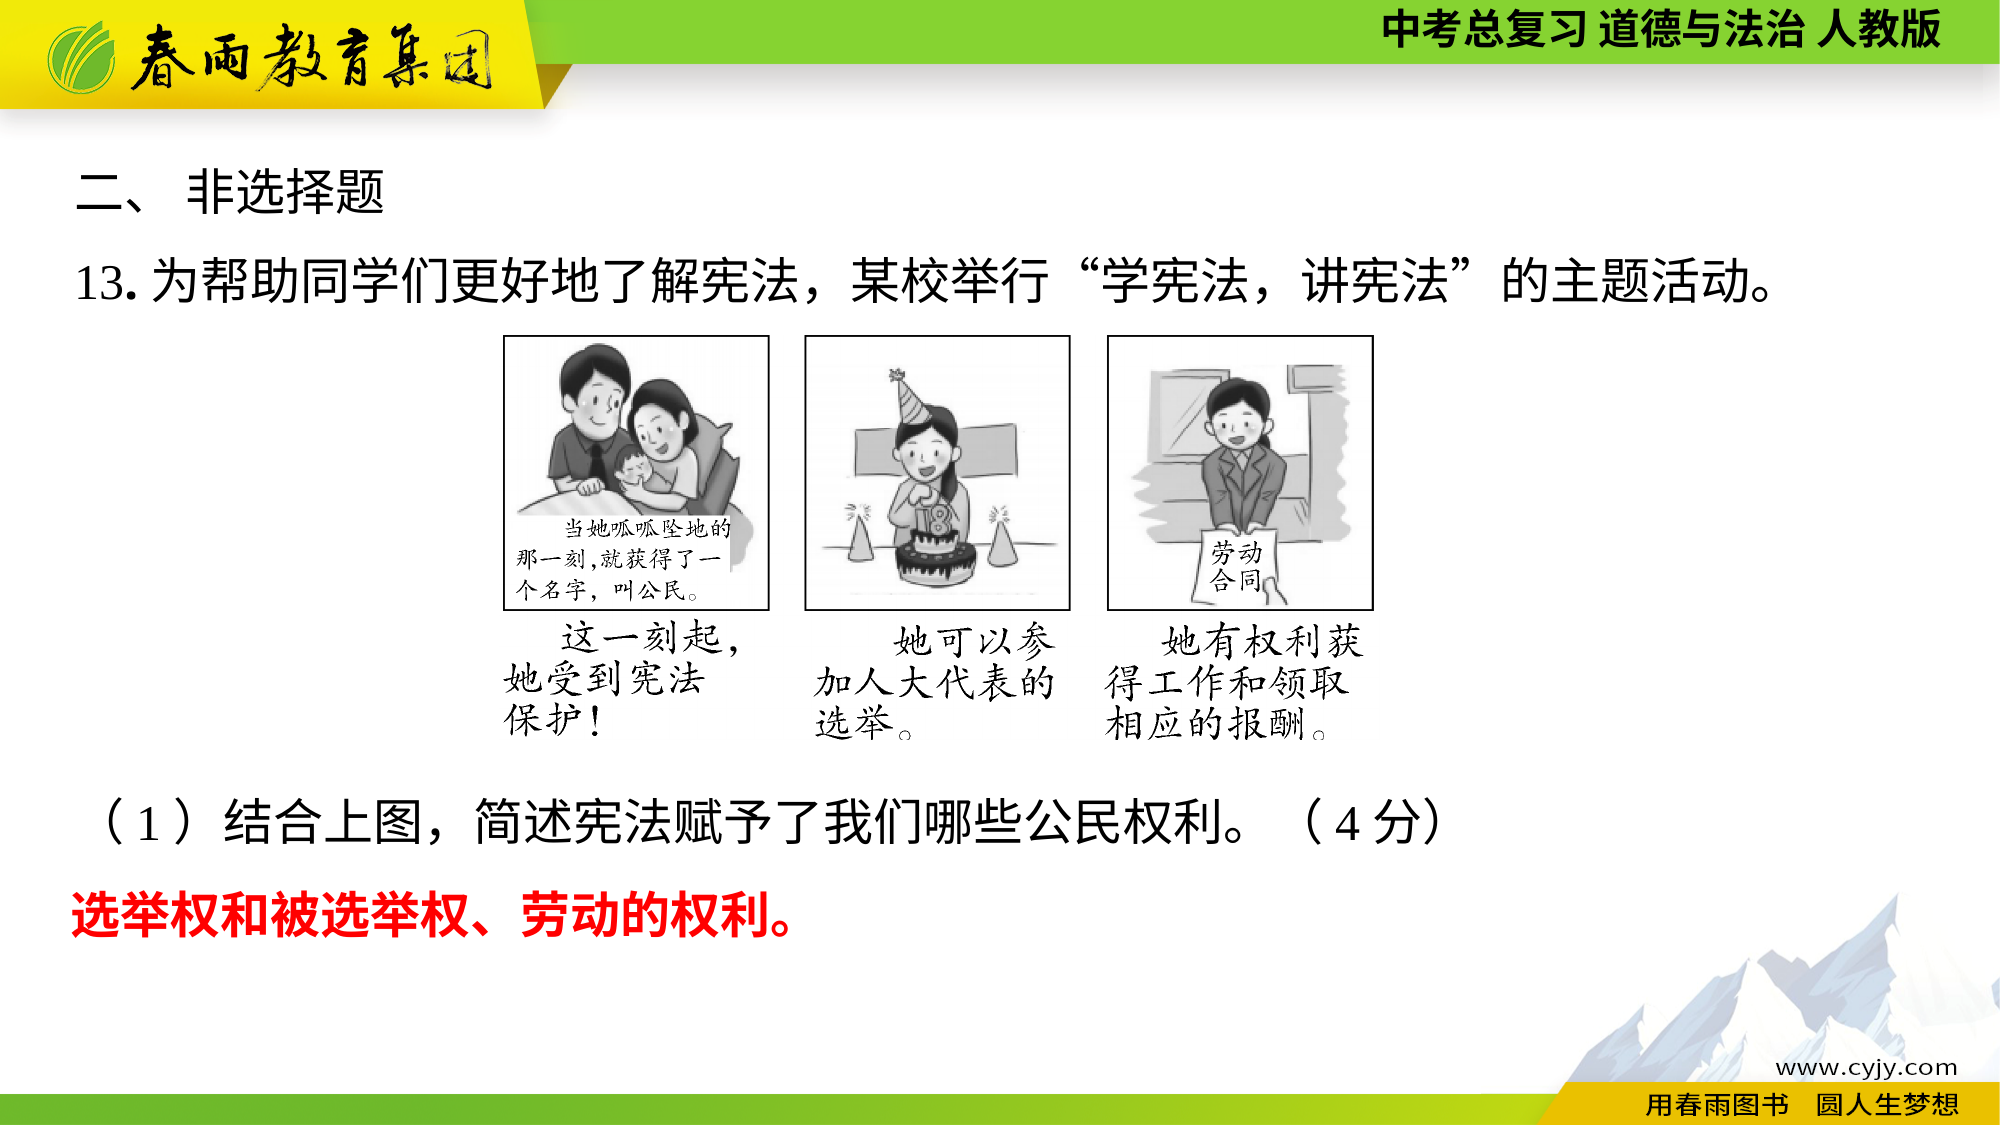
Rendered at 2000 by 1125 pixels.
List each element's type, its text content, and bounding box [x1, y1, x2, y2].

text_box 选举权和被选举权、劳动的权利。 [56, 846, 1944, 951]
picture [0, 0, 2000, 1125]
list 二、 非选择题 13.为帮助同学们更好地了解宪法，某校举行“学宪法，讲宪法”的主题活动。 （1）结合上图，简述宪法赋予了我们哪些公民权利。（4分） [59, 122, 1944, 846]
